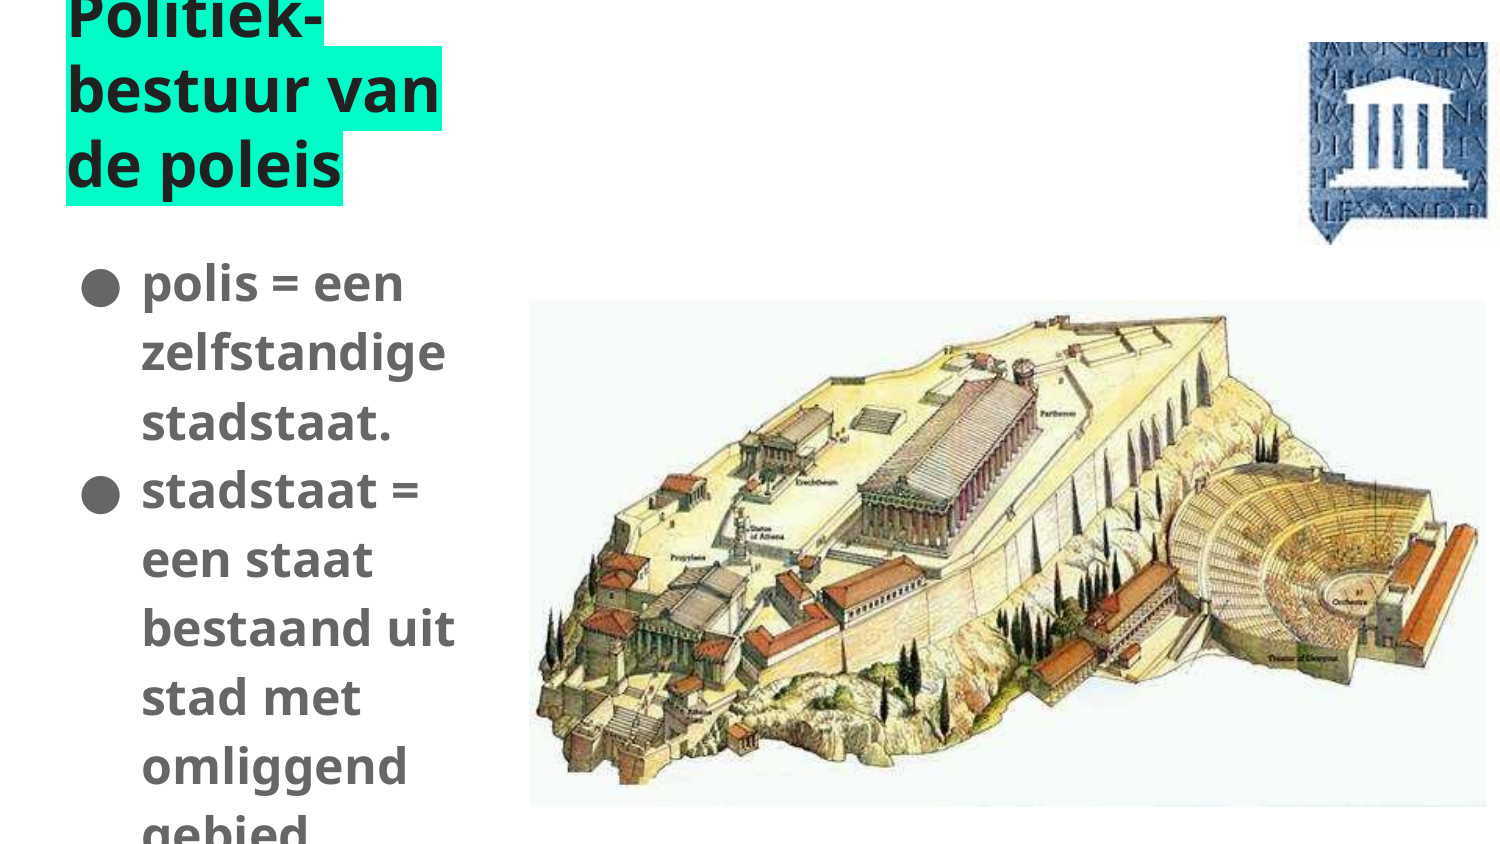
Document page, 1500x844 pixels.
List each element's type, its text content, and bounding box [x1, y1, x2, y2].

picture [1297, 42, 1500, 245]
picture [529, 300, 1486, 808]
list polis = een zelfstandige stadstaat. stadstaat = een staat bestaand uit stad met omliggend gebied. autarkie = zelfvoorzienend de akropolis = hooggelegen stadsburcht [51, 227, 512, 750]
title Politiek-bestuur van de poleis [51, 91, 512, 216]
